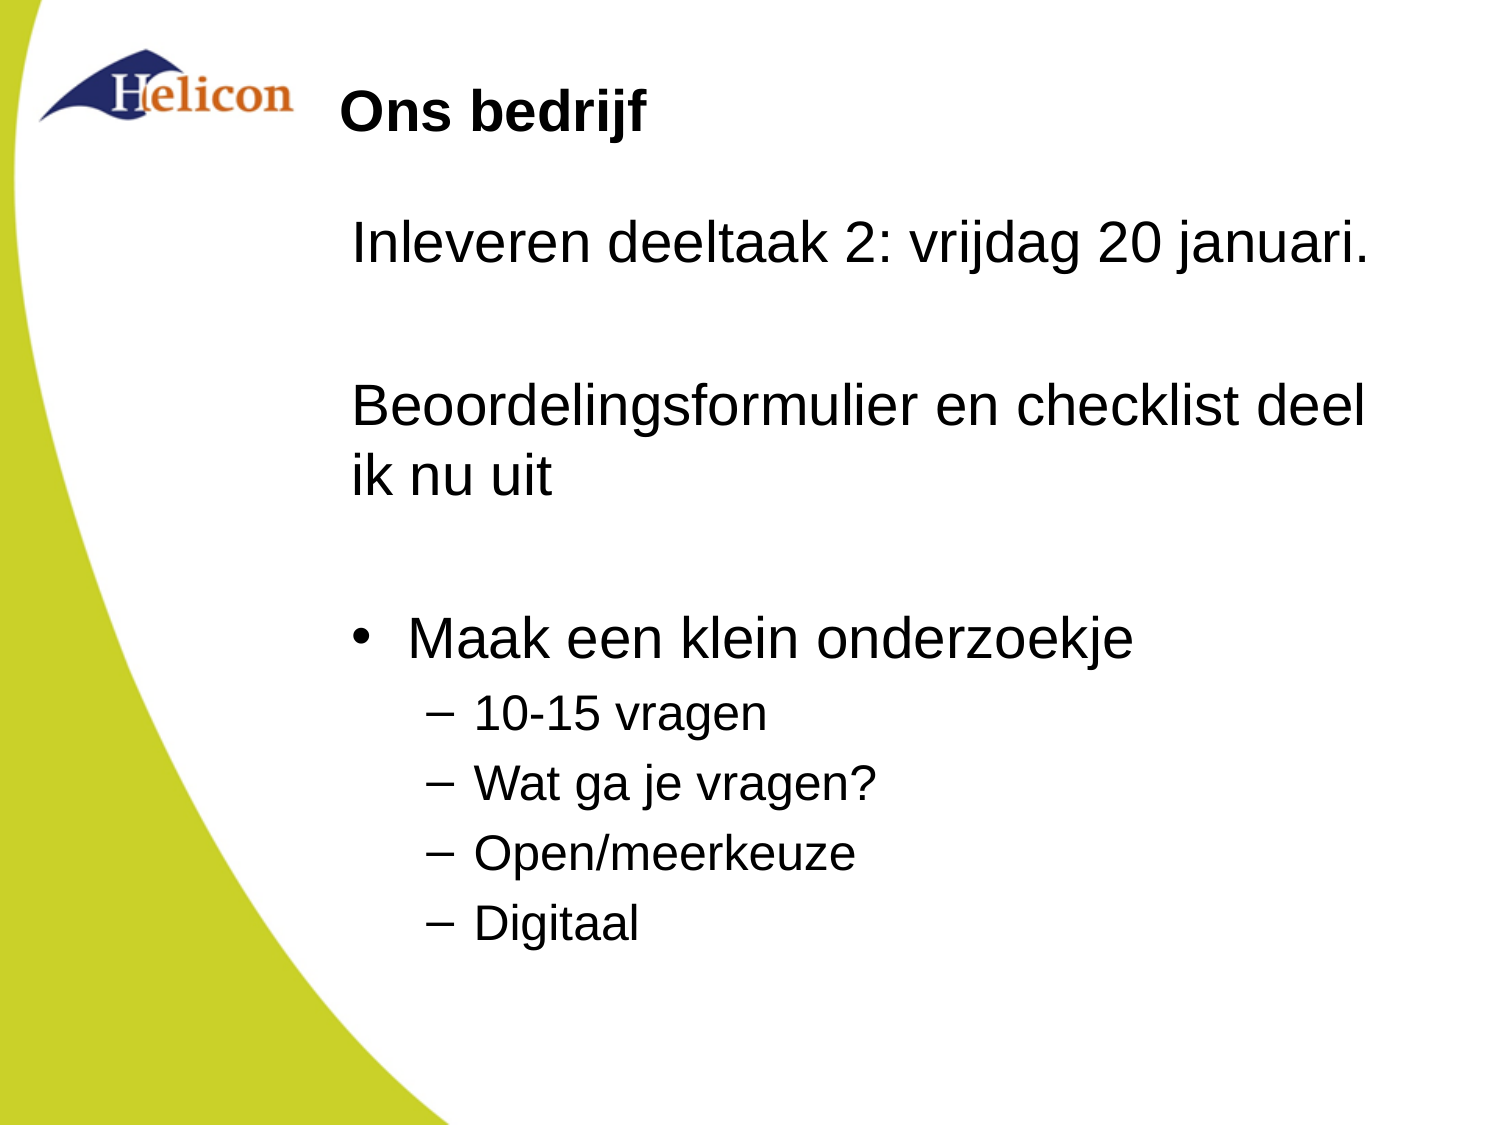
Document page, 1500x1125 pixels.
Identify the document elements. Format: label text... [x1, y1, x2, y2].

title Ons bedrijf [324, 54, 1415, 161]
list Inleveren deeltaak 2: vrijdag 20 januari. Beoordelingsformulier en checklist deel ik nu uit Maak een klein onderzoekje 10-15 vragen Wat ga je vragen? Open/meerkeuze Digitaal [336, 196, 1425, 1005]
picture [0, 0, 1500, 1125]
